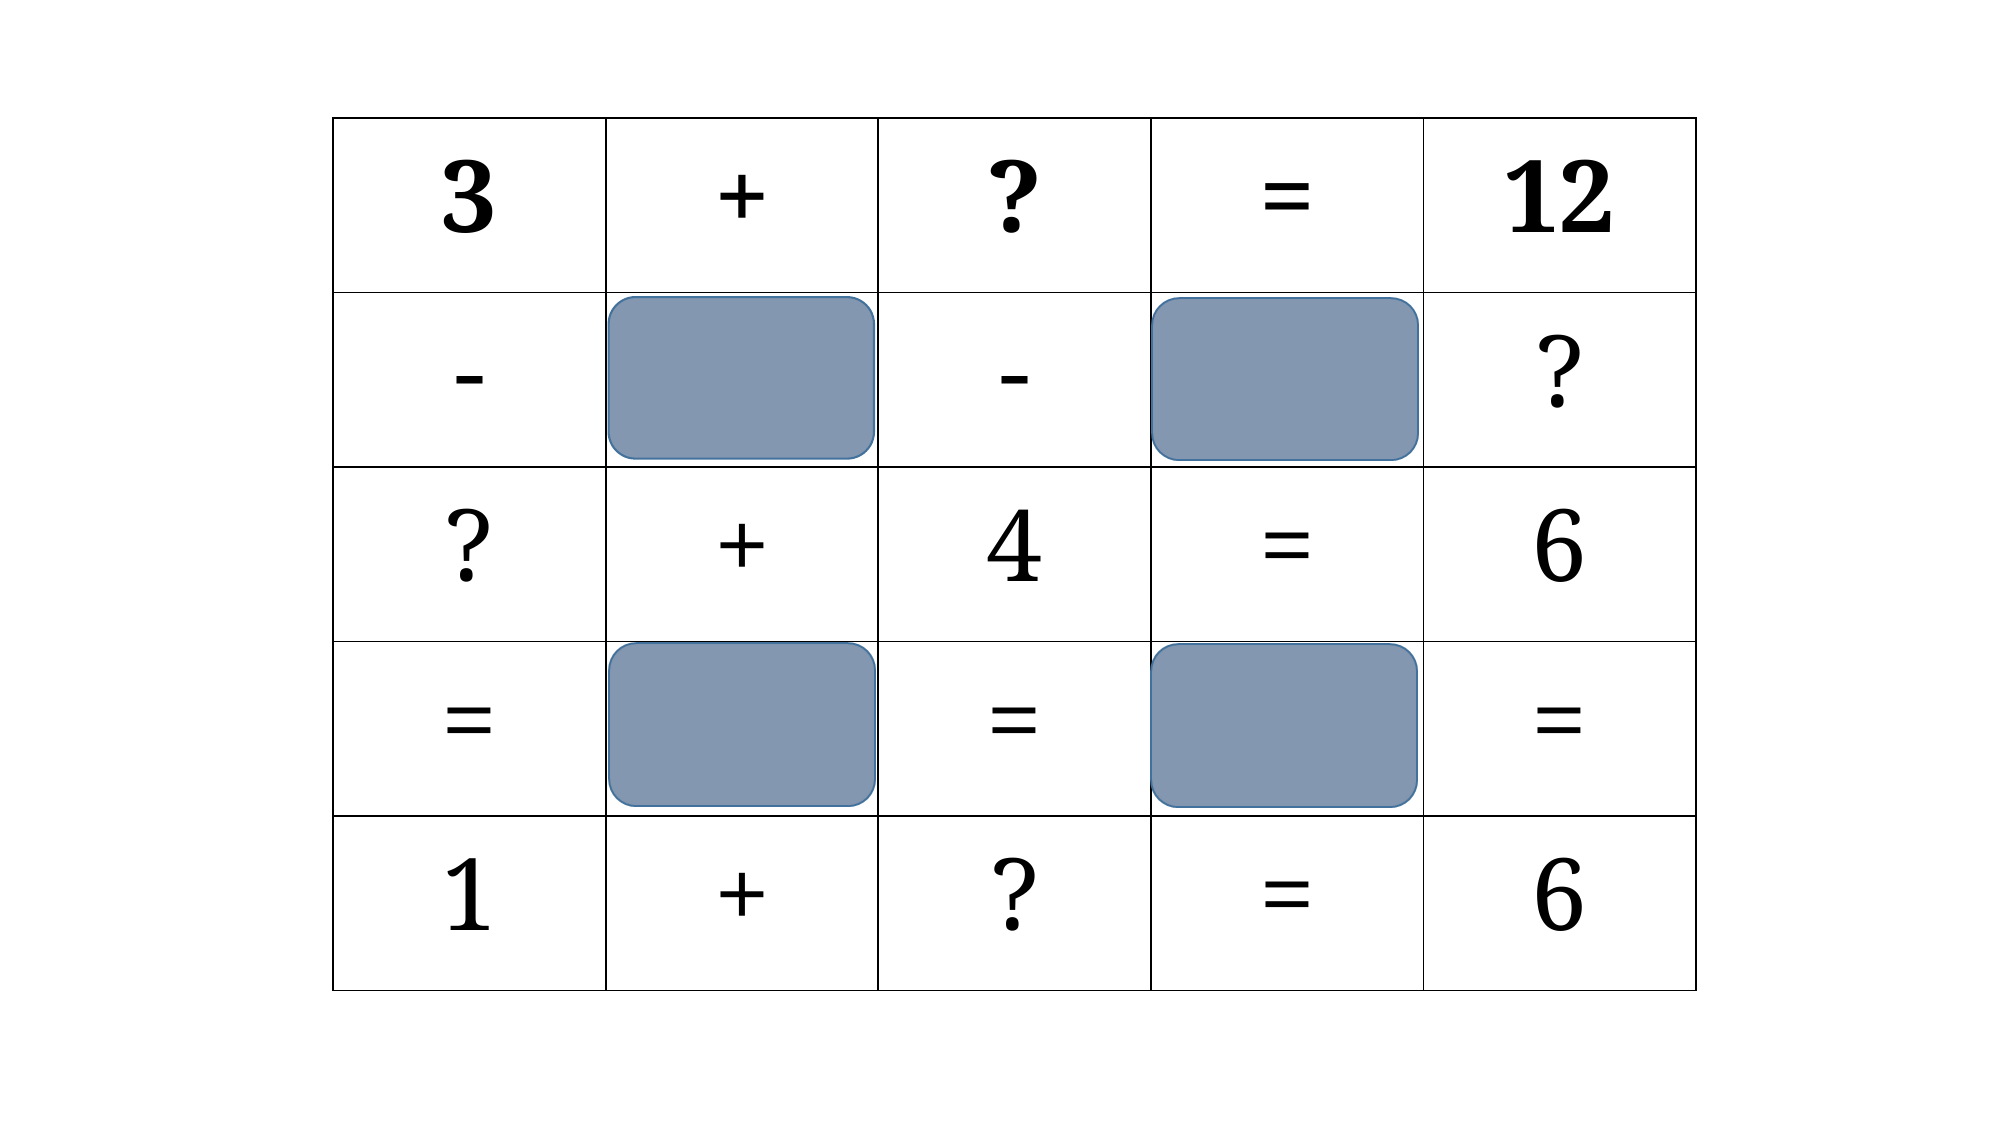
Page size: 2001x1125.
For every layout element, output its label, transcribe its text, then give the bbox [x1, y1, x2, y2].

table_cell = [1424, 642, 1695, 815]
table_header + [607, 119, 877, 292]
table_cell = [1152, 468, 1423, 641]
table_cell = [879, 642, 1150, 815]
table_cell ? [334, 468, 605, 641]
table_header = [1152, 119, 1423, 292]
table_cell [607, 293, 877, 466]
table_cell - [334, 293, 605, 466]
table_header 12 [1424, 119, 1695, 292]
table_cell ? [879, 817, 1150, 990]
text_box [607, 296, 876, 460]
picture [1150, 643, 1418, 808]
table_cell [607, 642, 877, 815]
table_header 3 [334, 119, 605, 292]
table_cell 4 [879, 468, 1150, 641]
table_cell + [607, 468, 877, 641]
picture [1151, 297, 1419, 462]
table_cell ? [1424, 293, 1695, 466]
table_cell 6 [1424, 817, 1695, 990]
table_cell [1152, 642, 1423, 815]
table_cell [1152, 293, 1423, 466]
table_cell = [334, 642, 605, 815]
table_cell = [1152, 817, 1423, 990]
table_header ? [879, 119, 1150, 292]
table_cell + [607, 817, 877, 990]
table_cell 1 [334, 817, 605, 990]
picture [608, 642, 876, 807]
table_cell - [879, 293, 1150, 466]
table_cell 6 [1424, 468, 1695, 641]
